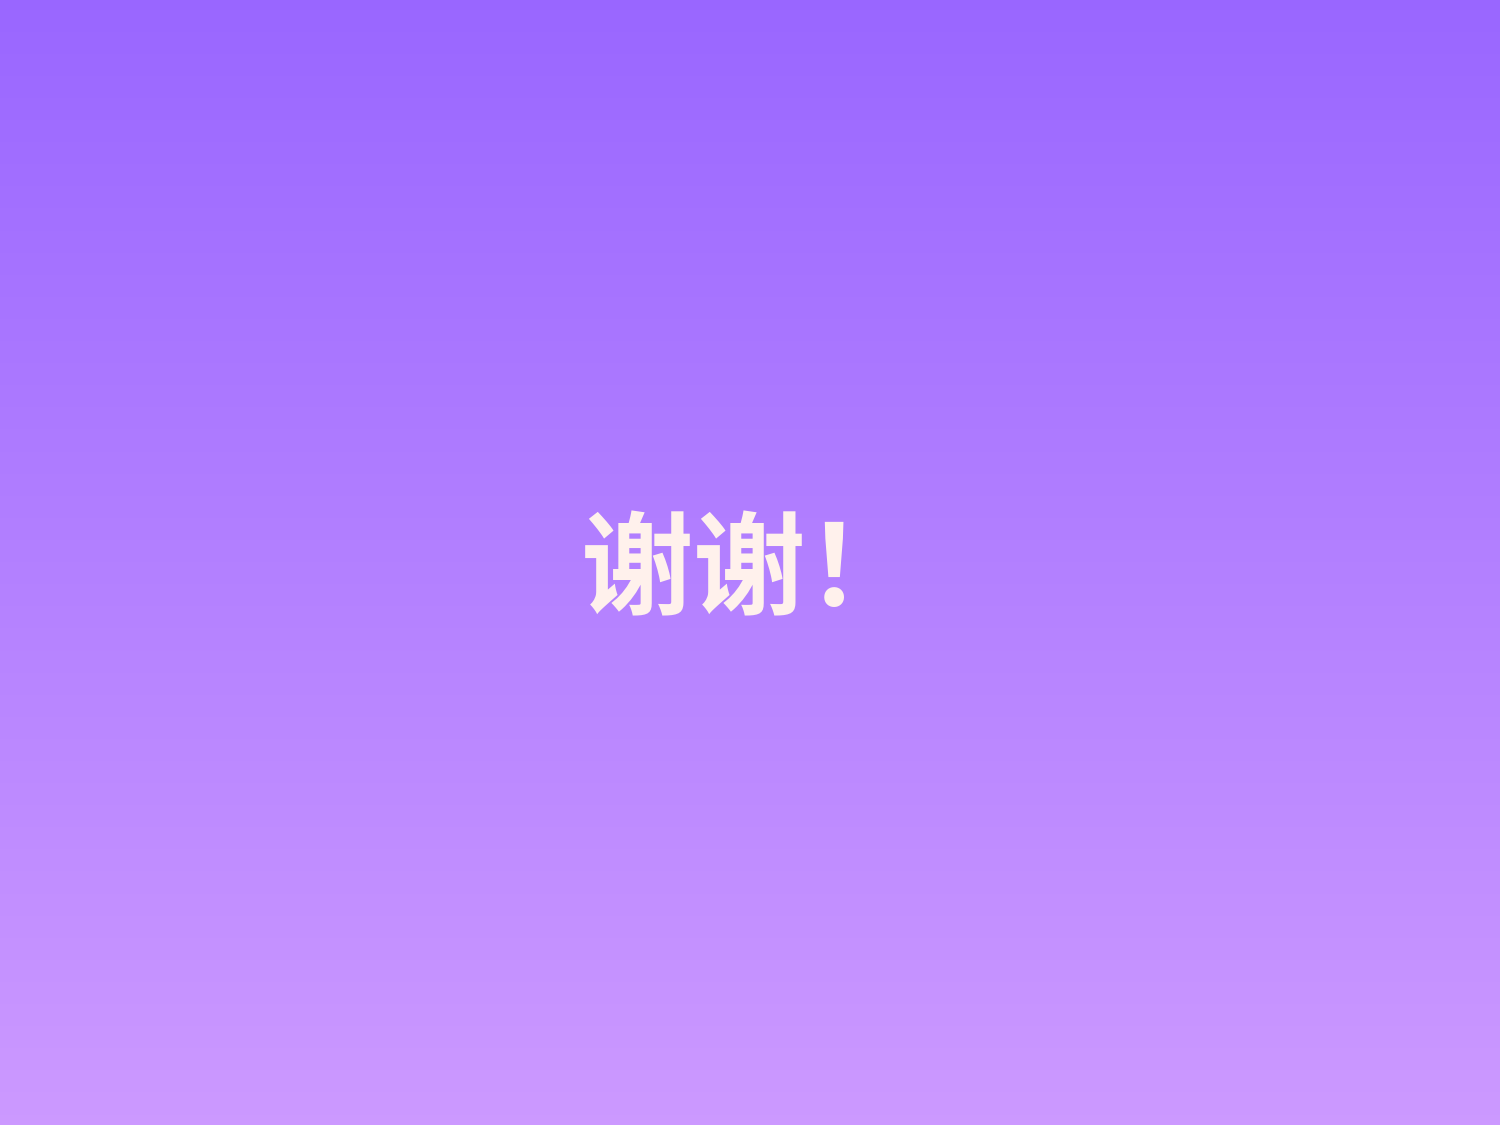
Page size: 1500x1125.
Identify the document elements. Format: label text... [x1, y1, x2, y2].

text_box 谢谢！ [566, 486, 934, 637]
